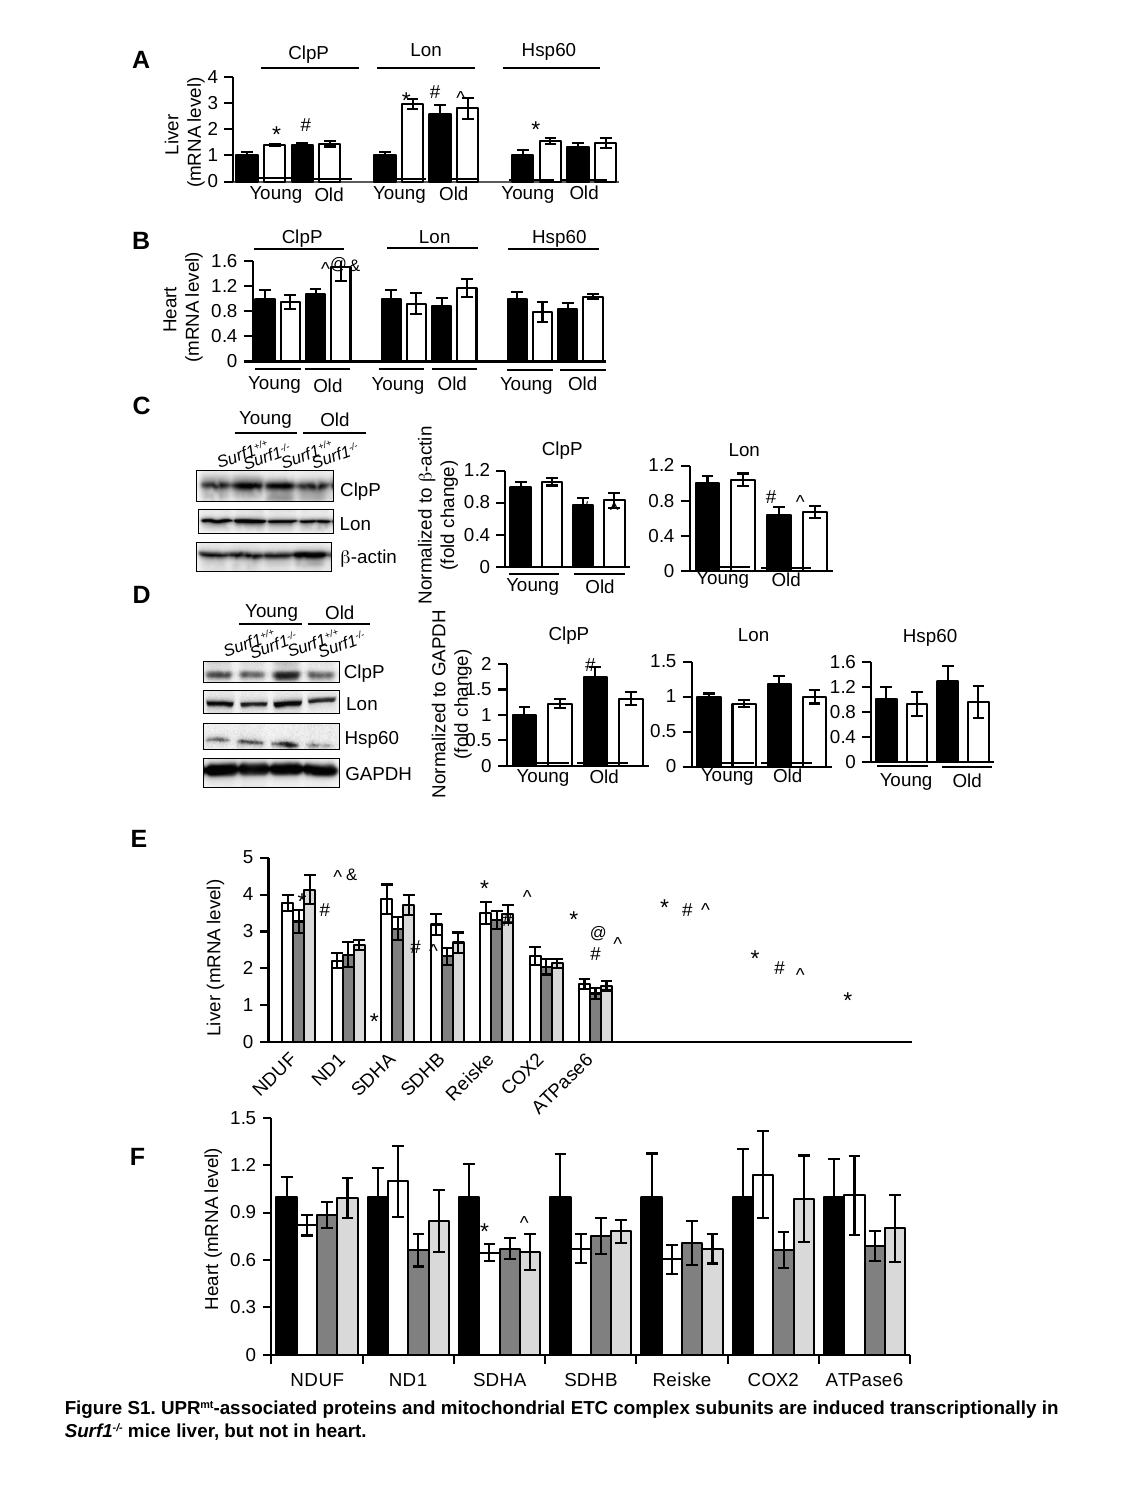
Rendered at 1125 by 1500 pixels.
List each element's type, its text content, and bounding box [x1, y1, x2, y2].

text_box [239, 363, 606, 404]
chart [458, 452, 837, 604]
text_box # [577, 644, 626, 650]
picture [196, 542, 332, 572]
picture [198, 509, 334, 534]
text_box B [124, 217, 167, 263]
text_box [123, 814, 926, 1125]
text_box Liver (mRNA level) [152, 69, 198, 196]
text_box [236, 590, 371, 623]
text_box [687, 558, 812, 599]
text_box Figure S1. UPRmt-associated proteins and mitochondrial ETC complex subunits are induced transcriptionally in Surf1-/- mice liver, but not in heart. [57, 1388, 1084, 1449]
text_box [260, 29, 608, 72]
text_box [266, 105, 326, 143]
chart [204, 245, 615, 392]
text_box ClpP [527, 429, 598, 452]
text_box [253, 216, 619, 256]
text_box b-actin [325, 537, 405, 575]
text_box Normalized to GAPDH (fold change) [419, 604, 480, 806]
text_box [202, 652, 429, 793]
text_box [230, 397, 366, 434]
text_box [871, 759, 993, 800]
text_box Heart (mRNA level) [150, 244, 211, 371]
text_box C [125, 382, 166, 428]
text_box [692, 755, 812, 795]
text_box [191, 1125, 925, 1398]
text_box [208, 434, 372, 494]
text_box D [125, 571, 166, 617]
chart [198, 63, 629, 196]
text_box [395, 78, 497, 110]
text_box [215, 623, 379, 682]
text_box Hsp60 [888, 616, 973, 638]
text_box A [124, 35, 167, 81]
picture [196, 470, 334, 502]
text_box Lon [324, 503, 386, 542]
text_box F [122, 1132, 171, 1178]
chart [461, 638, 1002, 799]
text_box ClpP [533, 614, 605, 650]
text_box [241, 172, 608, 214]
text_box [508, 756, 628, 795]
text_box ClpP [325, 470, 396, 508]
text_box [497, 565, 625, 605]
text_box Normalized to b-actin (fold change) [405, 418, 466, 612]
text_box Lon [713, 429, 775, 452]
text_box Lon [723, 615, 785, 648]
